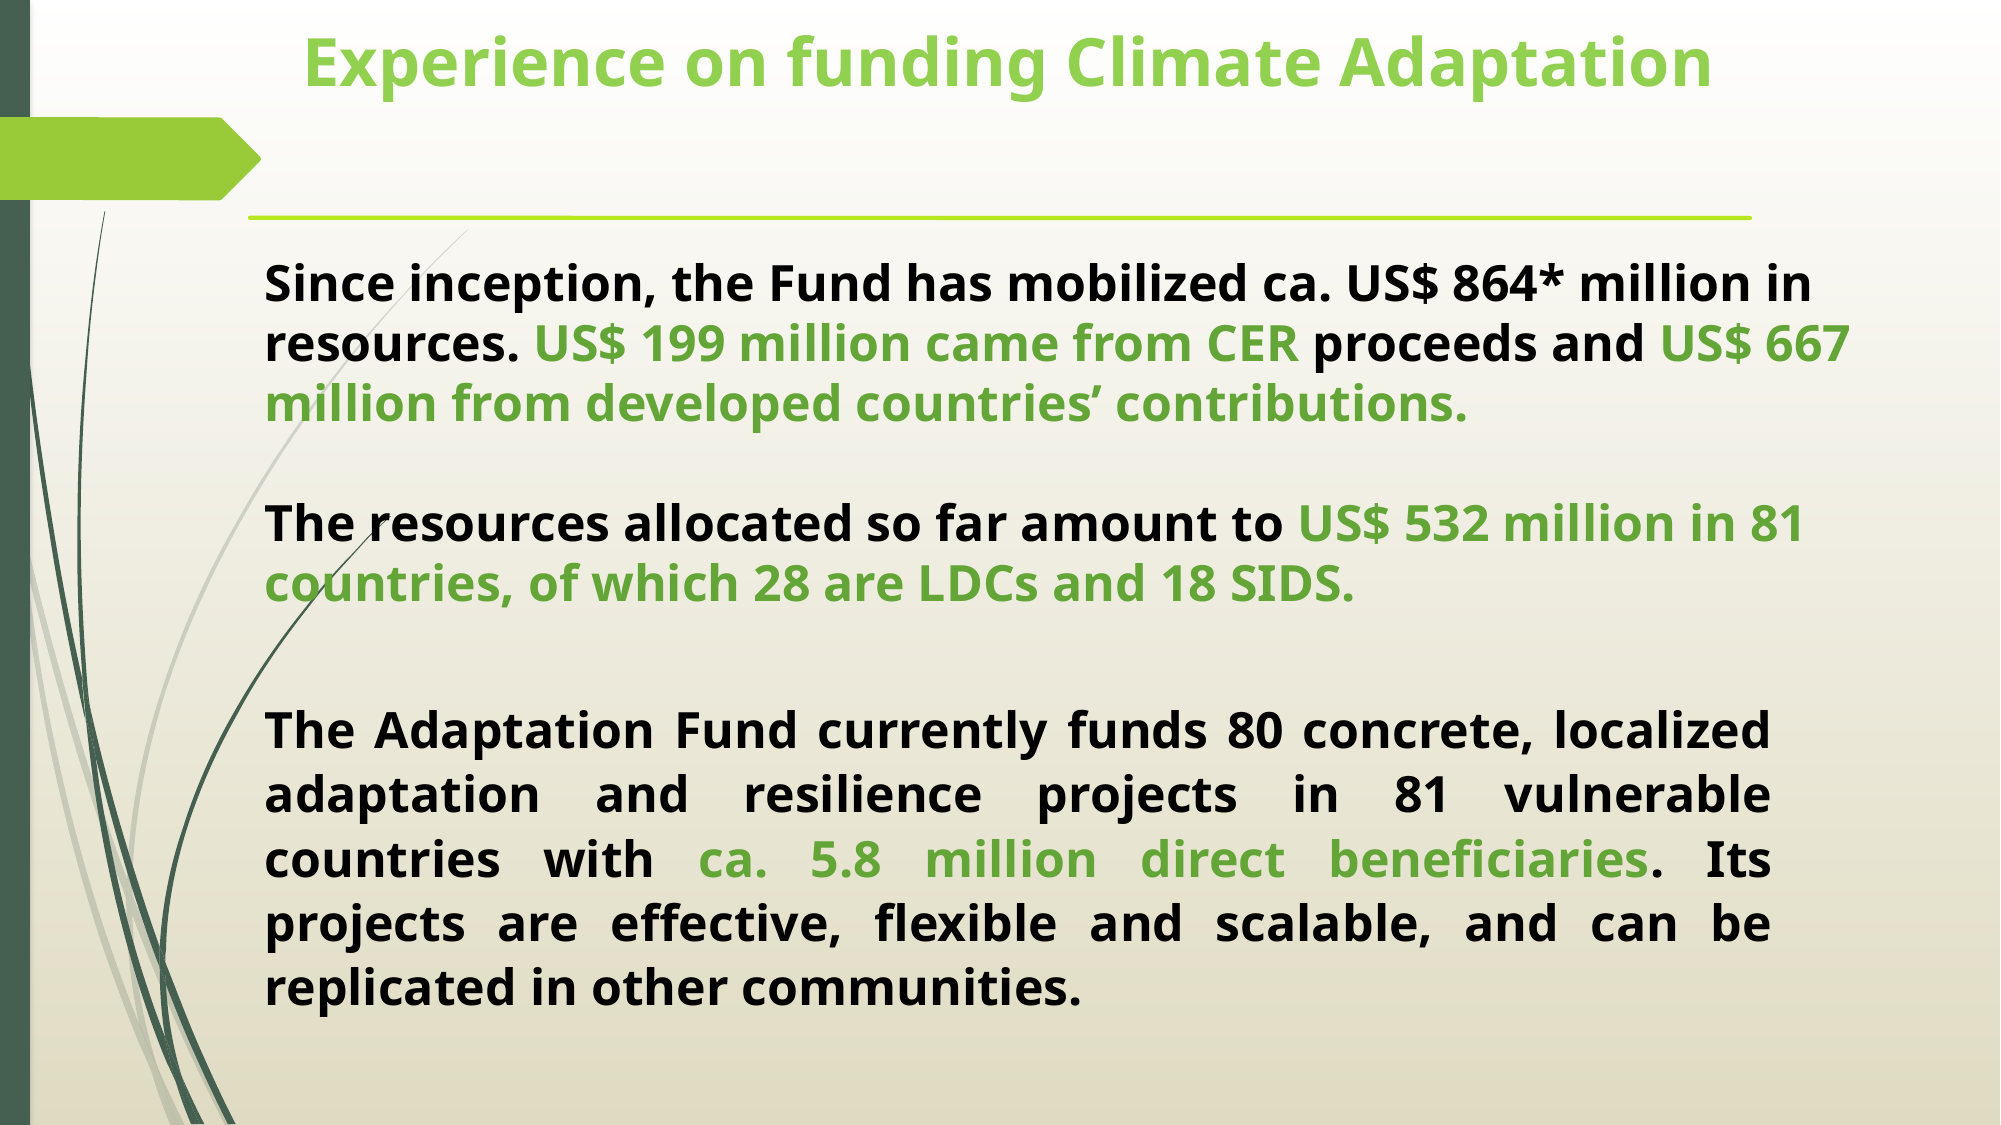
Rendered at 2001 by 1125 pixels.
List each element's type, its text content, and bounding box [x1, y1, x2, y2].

title Experience on funding Climate Adaptation [287, 12, 1738, 200]
text_box Since inception, the Fund has mobilized ca. US$ 864* million in resources. US$ 199 million came from CER proceeds and US$ 667 million from developed countries’ contributions. The resources allocated so far amount to US$ 532 million in 81 countries, of which 28 are LDCs and 18 SIDS. [249, 244, 1920, 670]
text_box The Adaptation Fund currently funds 80 concrete, localized adaptation and resilience projects in 81 vulnerable countries with ca. 5.8 million direct beneficiaries. Its projects are effective, flexible and scalable, and can be replicated in other communities. [249, 687, 1788, 1023]
